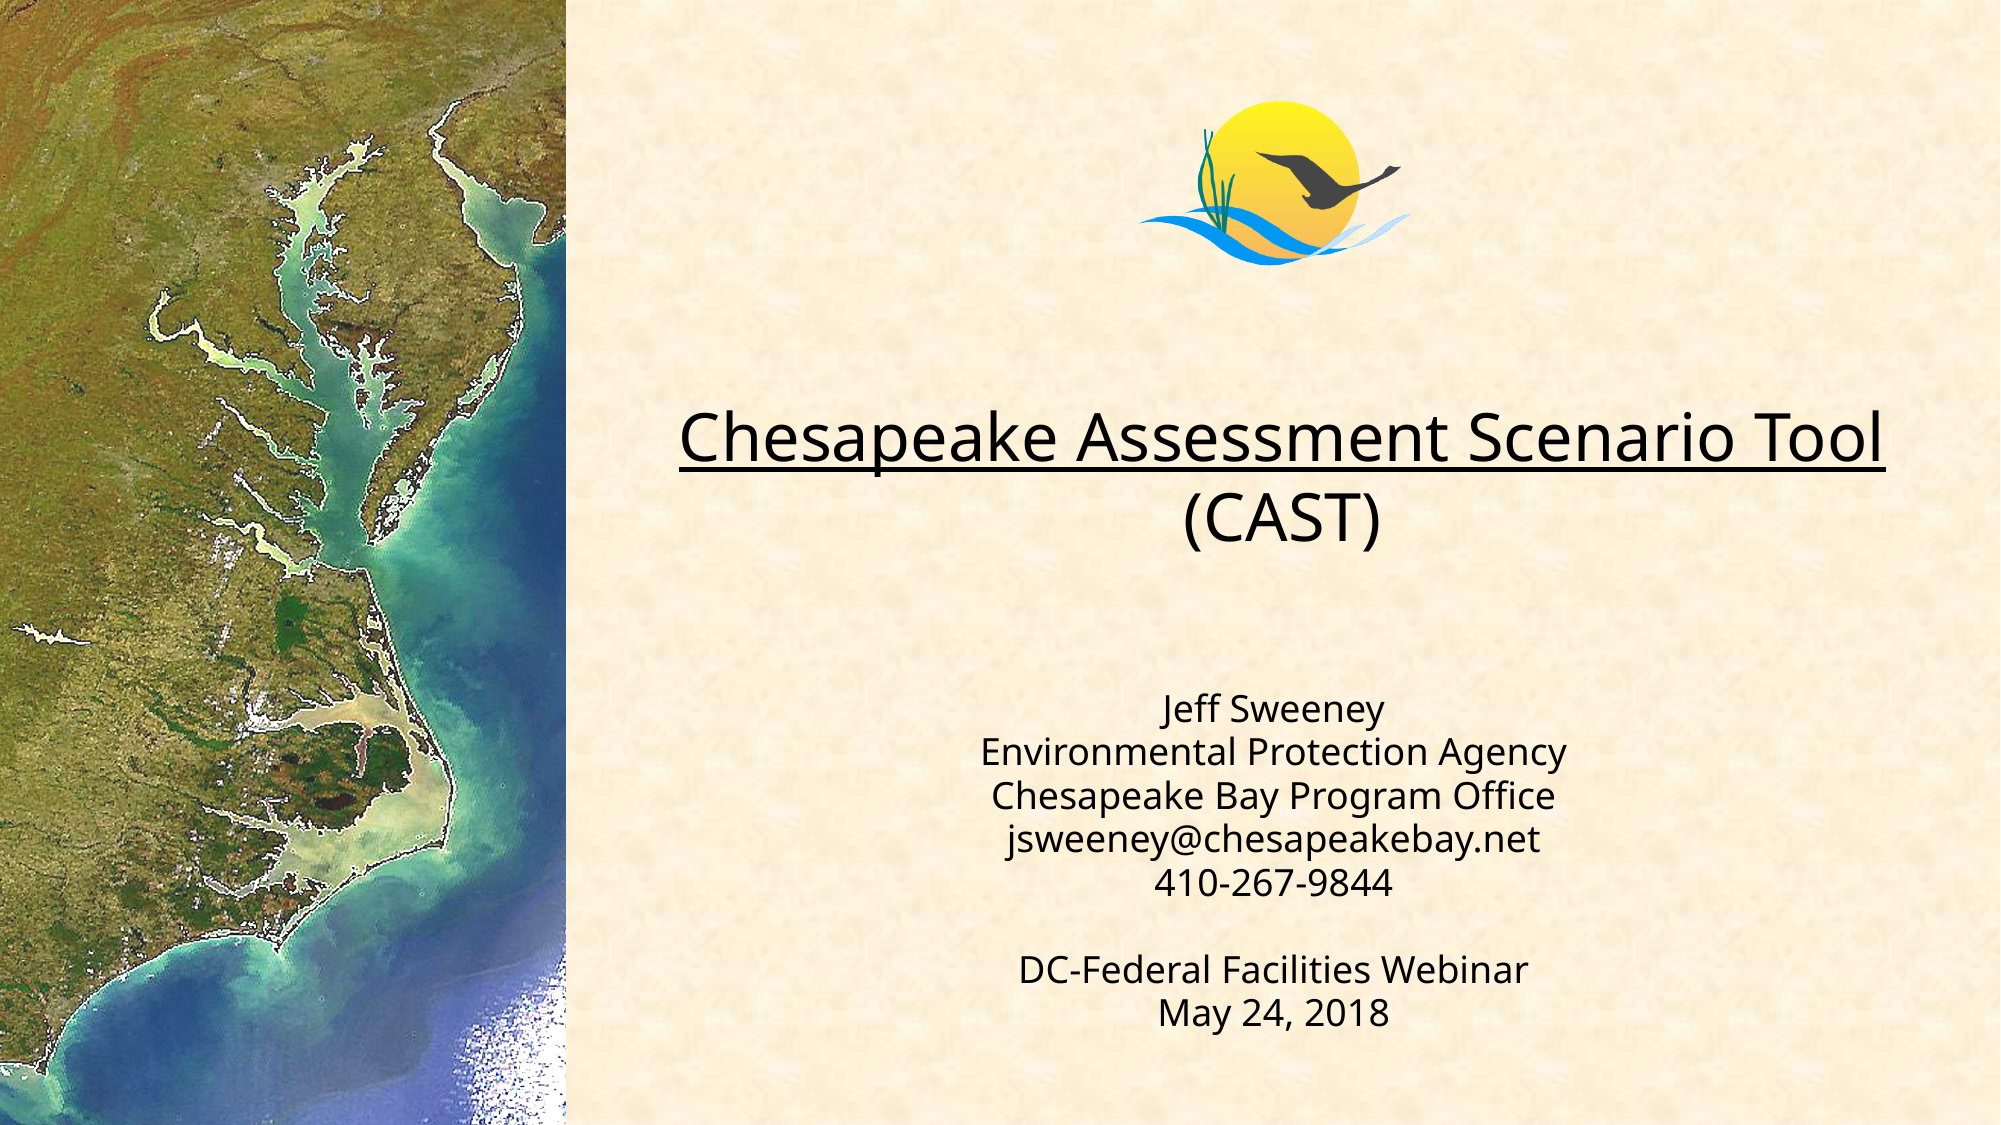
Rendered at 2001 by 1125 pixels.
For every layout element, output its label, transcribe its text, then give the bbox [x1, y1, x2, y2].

picture [0, 0, 2001, 1125]
title Chesapeake Assessment Scenario Tool (CAST) [570, 374, 2000, 563]
subtitle Jeff Sweeney Environmental Protection Agency Chesapeake Bay Program Office jsweeney@chesapeakebay.net 410-267-9844 DC-Federal Facilities Webinar May 24, 2018 [804, 685, 1743, 974]
